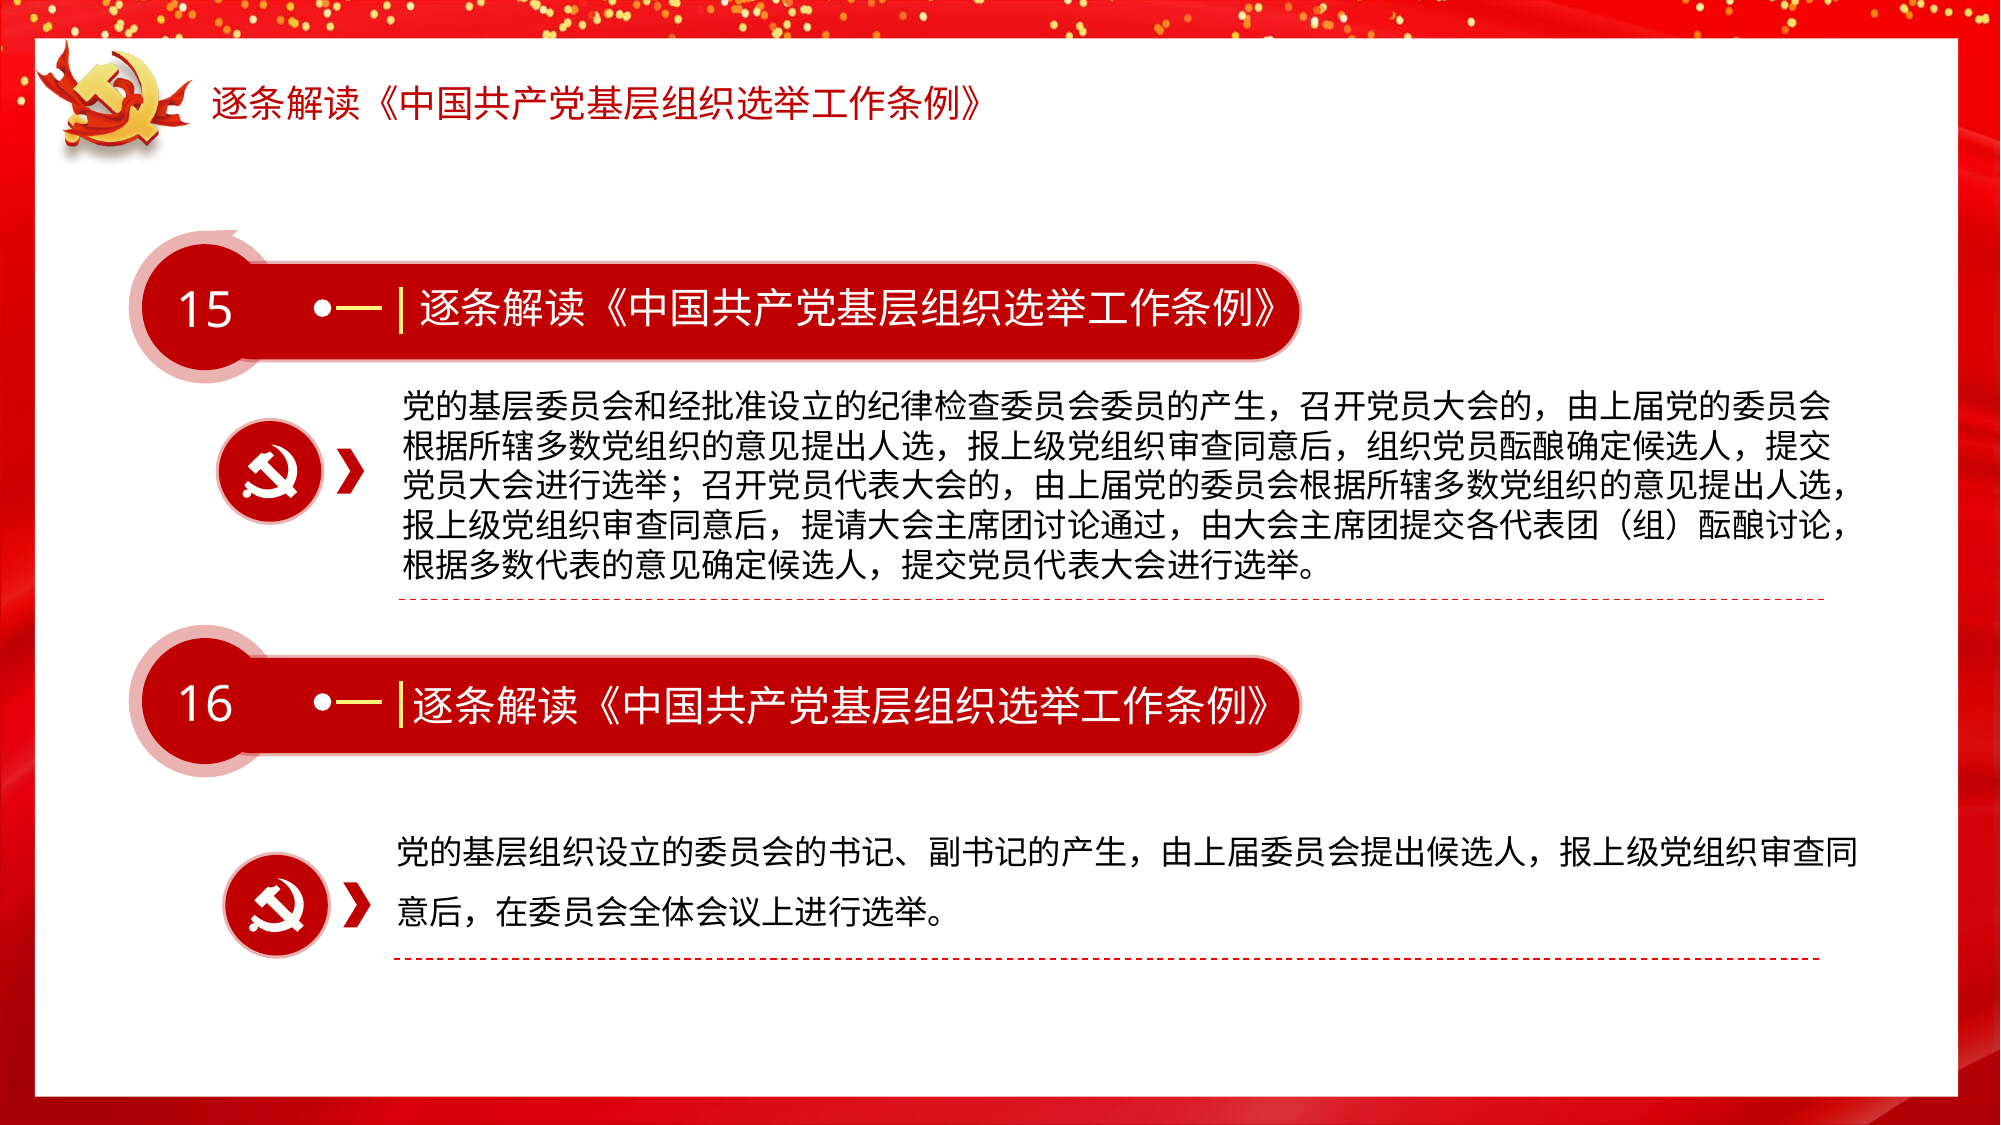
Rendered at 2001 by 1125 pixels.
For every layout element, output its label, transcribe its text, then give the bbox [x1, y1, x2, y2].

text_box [141, 244, 1315, 371]
text_box [336, 448, 365, 494]
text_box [218, 421, 322, 522]
text_box 党的基层组织设立的委员会的书记、副书记的产生，由上届委员会提出候选人，报上级党组织审查同意后，在委员会全体会议上进行选举。 [381, 804, 1875, 939]
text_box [141, 638, 1308, 765]
text_box 逐条解读《中国共产党基层组织选举工作条例》 [196, 72, 1014, 132]
text_box [343, 882, 371, 928]
text_box [34, 37, 1959, 1098]
text_box 党的基层委员会和经批准设立的纪律检查委员会委员的产生，召开党员大会的，由上届党的委员会根据所辖多数党组织的意见提出人选，报上级党组织审查同意后，组织党员酝酿确定候选人，提交党员大会进行选举；召开党员代表大会的，由上届党的委员会根据所辖多数党组织的意见提出人选，报上级党组织审查同意后，提请大会主席团讨论通过，由大会主席团提交各代表团（组）酝酿讨论，根据多数代表的意见确定候选人，提交党员代表大会进行选举。 [387, 377, 1850, 592]
picture [0, 0, 2000, 1125]
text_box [225, 854, 328, 956]
